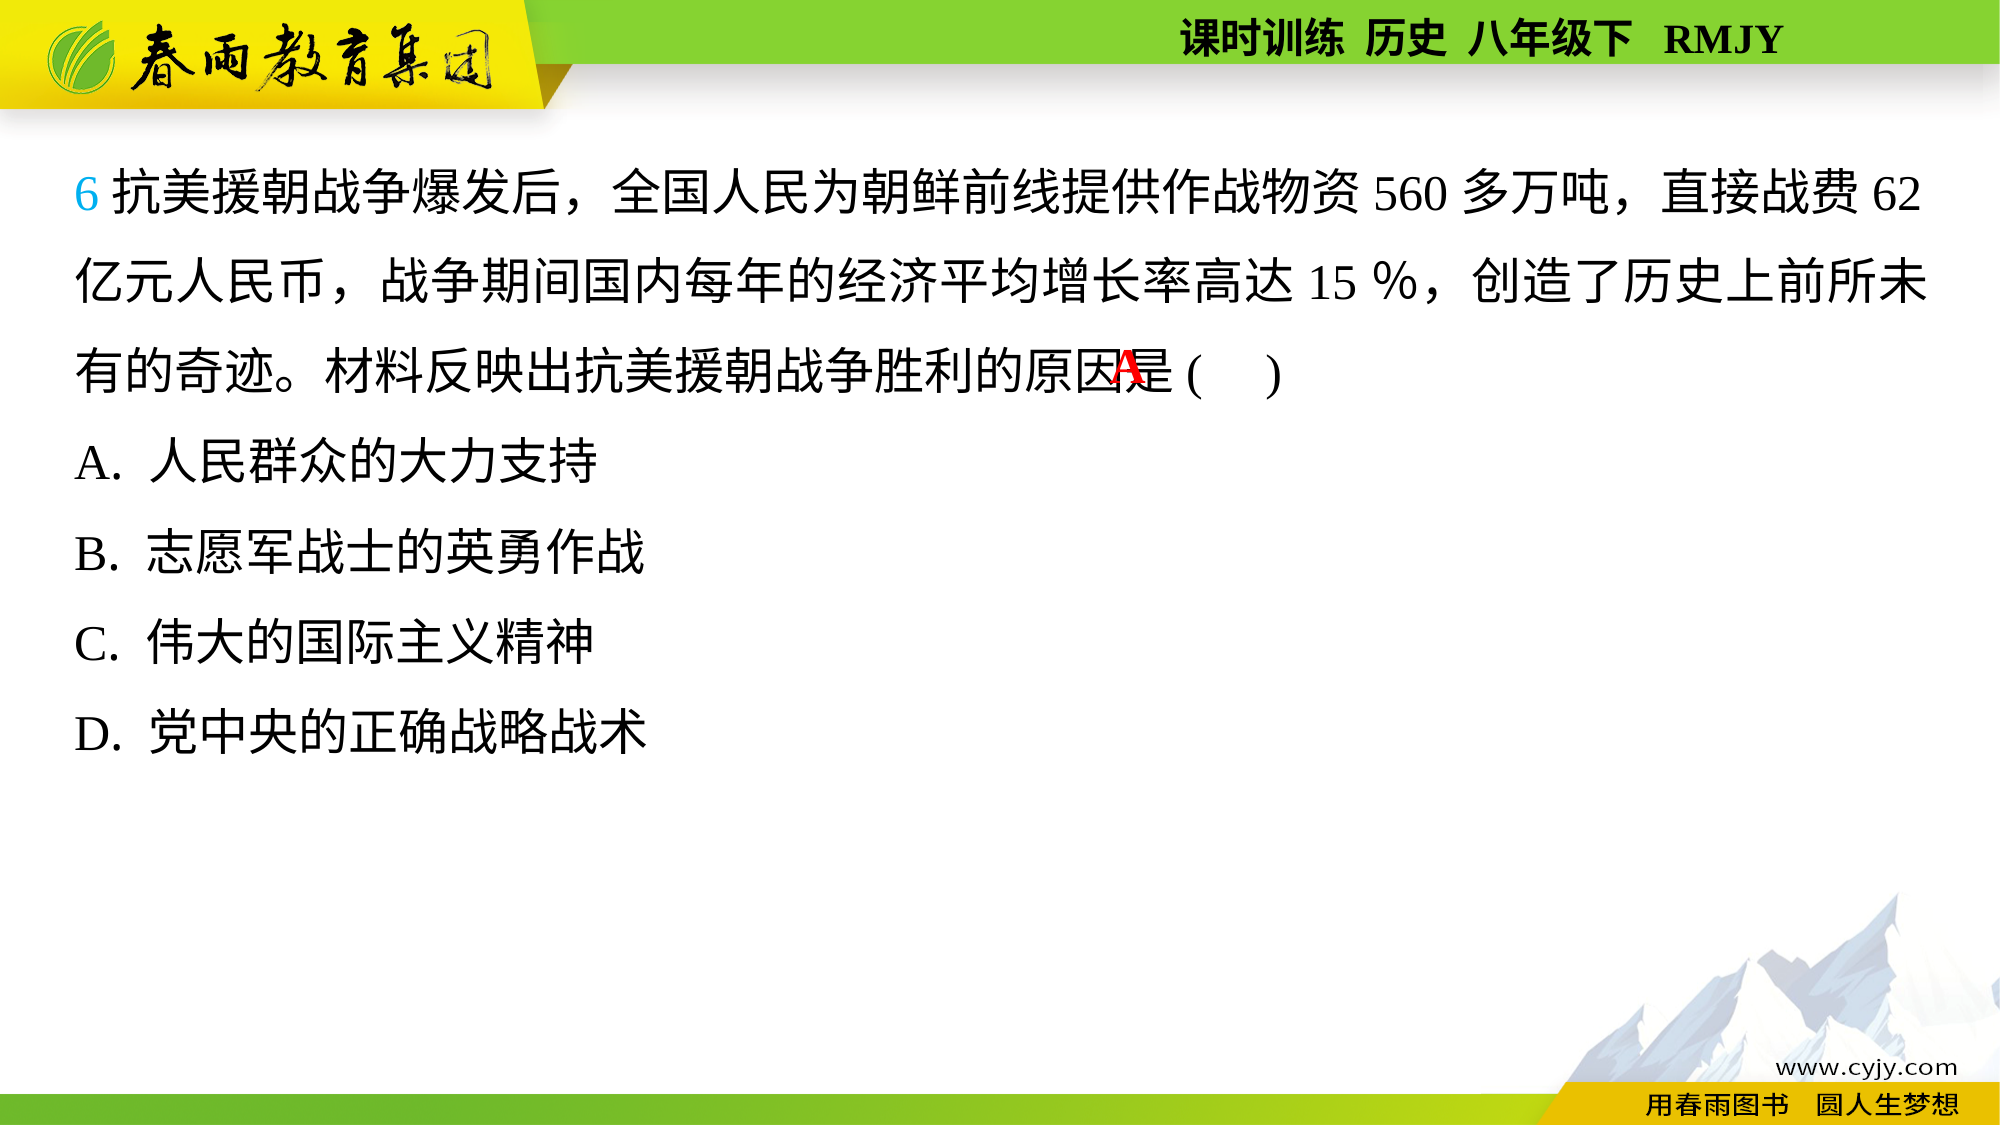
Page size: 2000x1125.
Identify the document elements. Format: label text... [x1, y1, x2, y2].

picture [0, 0, 2000, 1125]
text_box A [1094, 326, 1161, 401]
list 6抗美援朝战争爆发后，全国人民为朝鲜前线提供作战物资560多万吨，直接战费62亿元人民币，战争期间国内每年的经济平均增长率高达15％，创造了历史上前所未有的奇迹。材料反映出抗美援朝战争胜利的原因是( ) A. 人民群众的大力支持 B. 志愿军战士的英勇作战 C. 伟大的国际主义精神 D. 党中央的正确战略战术 [59, 122, 1944, 774]
